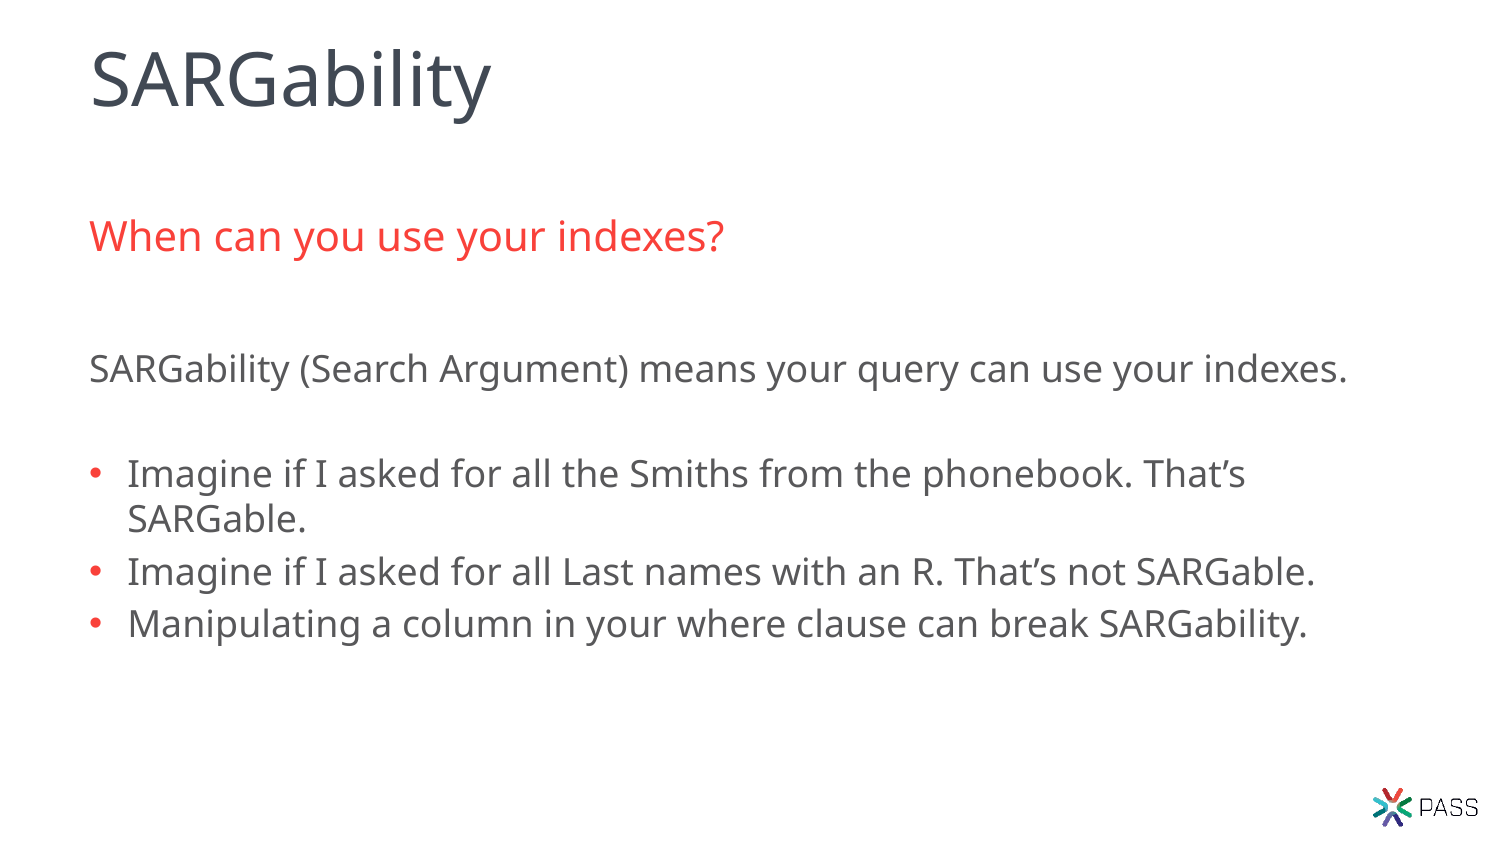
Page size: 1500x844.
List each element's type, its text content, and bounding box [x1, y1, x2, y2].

picture [1371, 785, 1479, 829]
list When can you use your indexes? [74, 202, 1427, 273]
list SARGability (Search Argument) means your query can use your indexes. Imagine if I asked for all the Smiths from the phonebook. That’s SARGable. Imagine if I asked for all Last names with an R. That’s not SARGable. Manipulating a column in your where clause can break SARGability. [74, 337, 1427, 745]
title SARGability [75, 41, 1425, 142]
